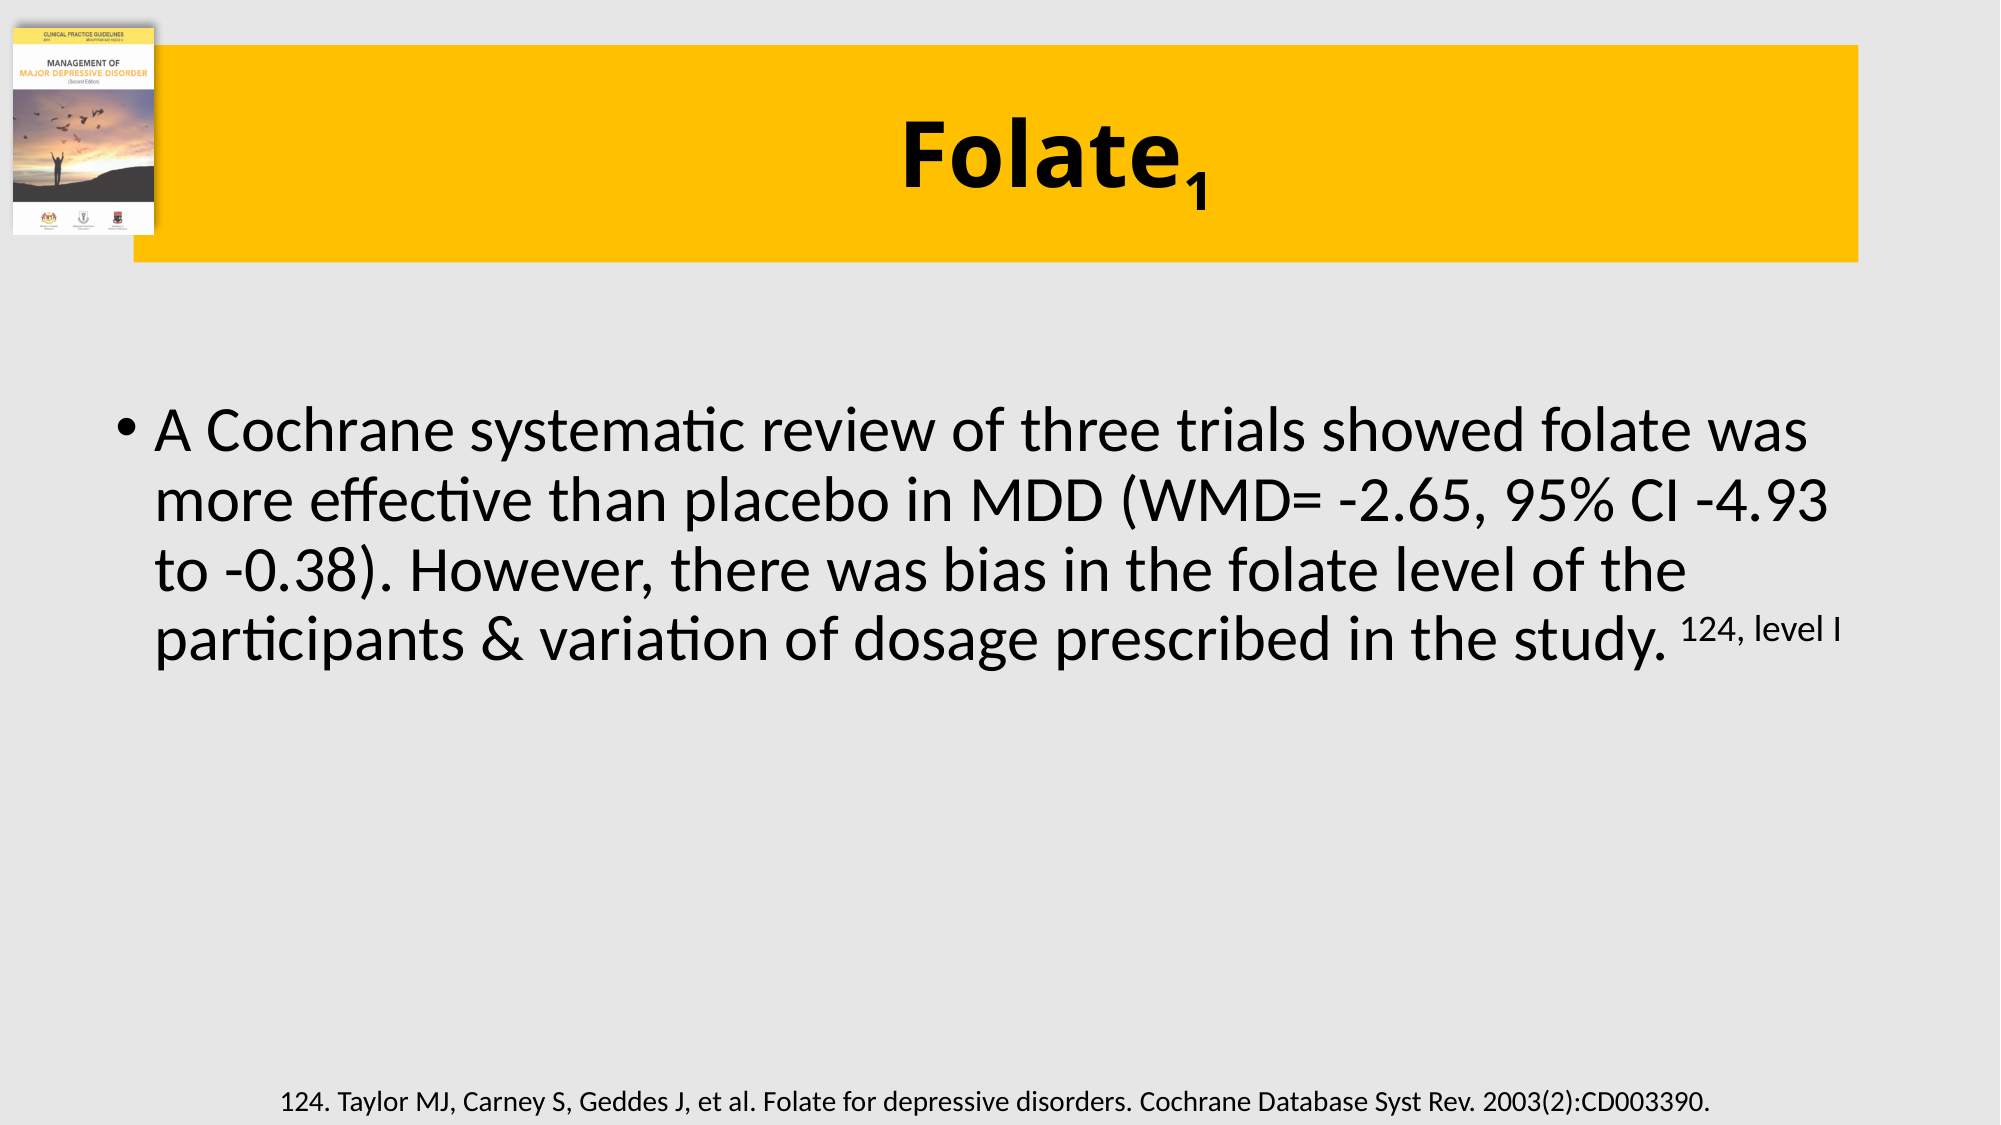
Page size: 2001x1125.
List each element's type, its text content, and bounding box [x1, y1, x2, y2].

text_box 124. Taylor MJ, Carney S, Geddes J, et al. Folate for depressive disorders. Cochrane Database Syst Rev. 2003(2):CD003390. [264, 1074, 1735, 1125]
picture [13, 28, 154, 235]
title Folate1 [133, 45, 1859, 263]
list A Cochrane systematic review of three trials showed folate was more effective than placebo in MDD (WMD= -2.65, 95% CI -4.93 to -0.38). However, there was bias in the folate level of the participants & variation of dosage prescribed in the study. 124, level I [100, 290, 1892, 687]
